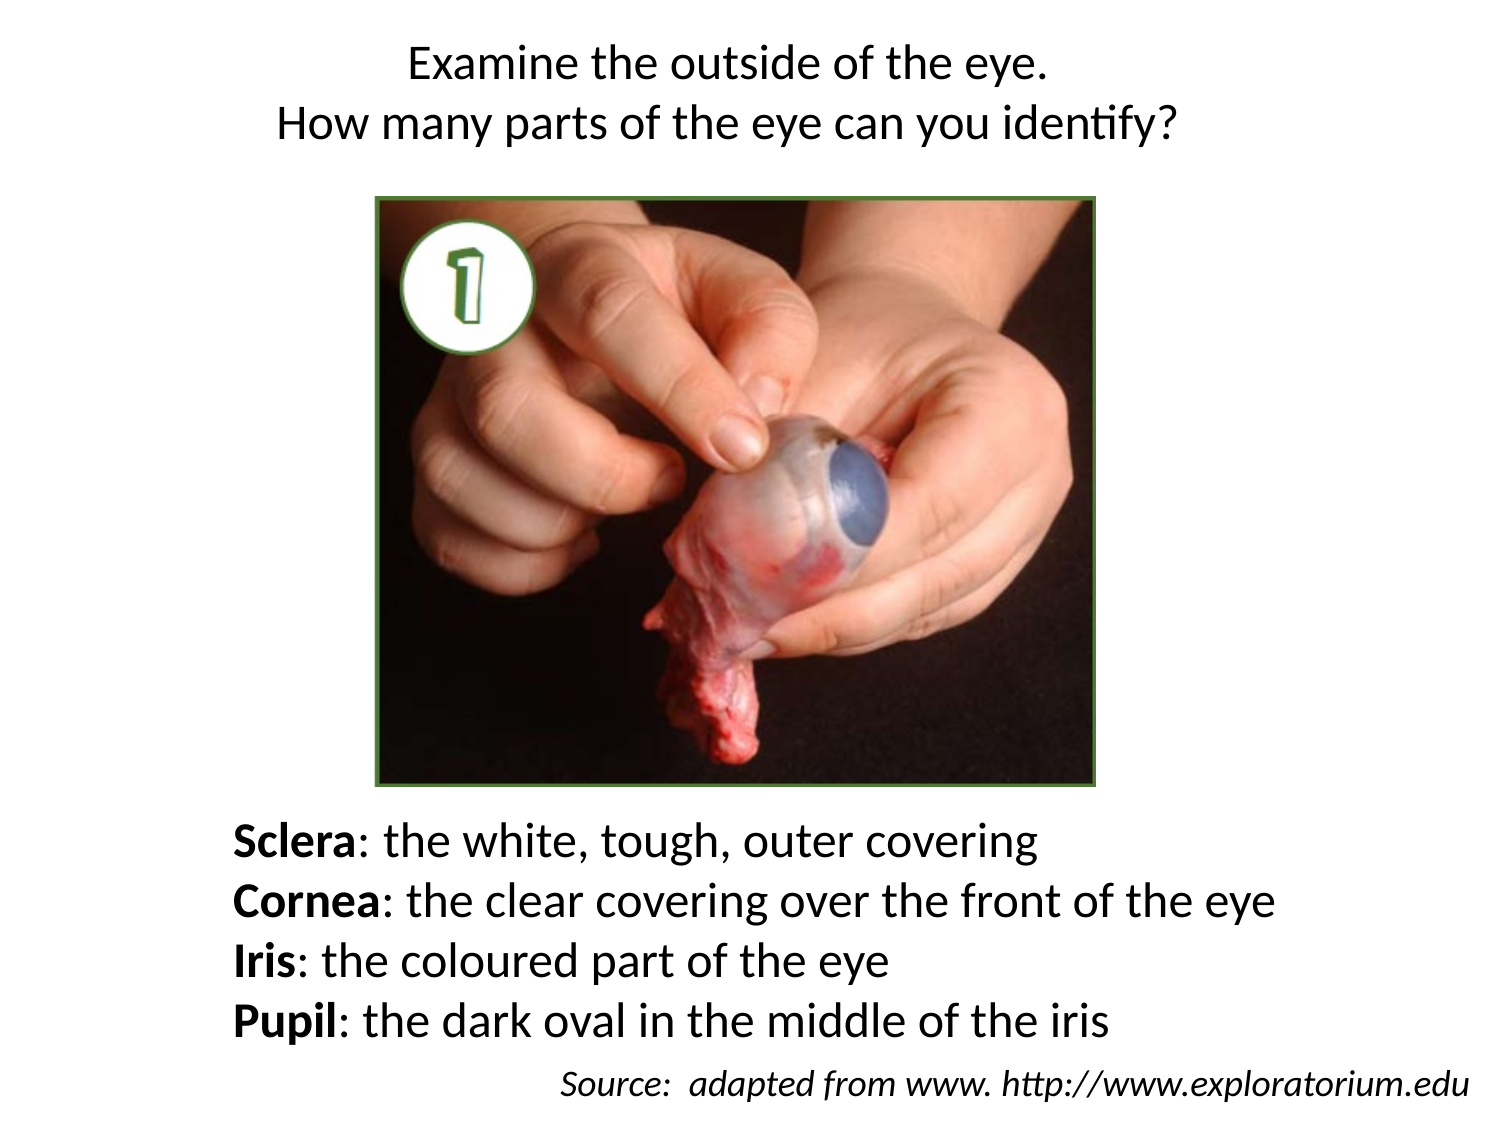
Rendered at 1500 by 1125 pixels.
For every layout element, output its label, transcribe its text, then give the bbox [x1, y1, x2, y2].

text_box Sclera: the white, tough, outer covering Cornea: the clear covering over the front of the eye Iris: the coloured part of the eye Pupil: the dark oval in the middle of the iris [218, 810, 1306, 987]
title Examine the outside of the eye. How many parts of the eye can you identify? [53, 0, 1404, 184]
picture [371, 196, 1096, 788]
text_box Source: adapted from www. http://www.exploratorium.edu [135, 987, 1486, 1125]
